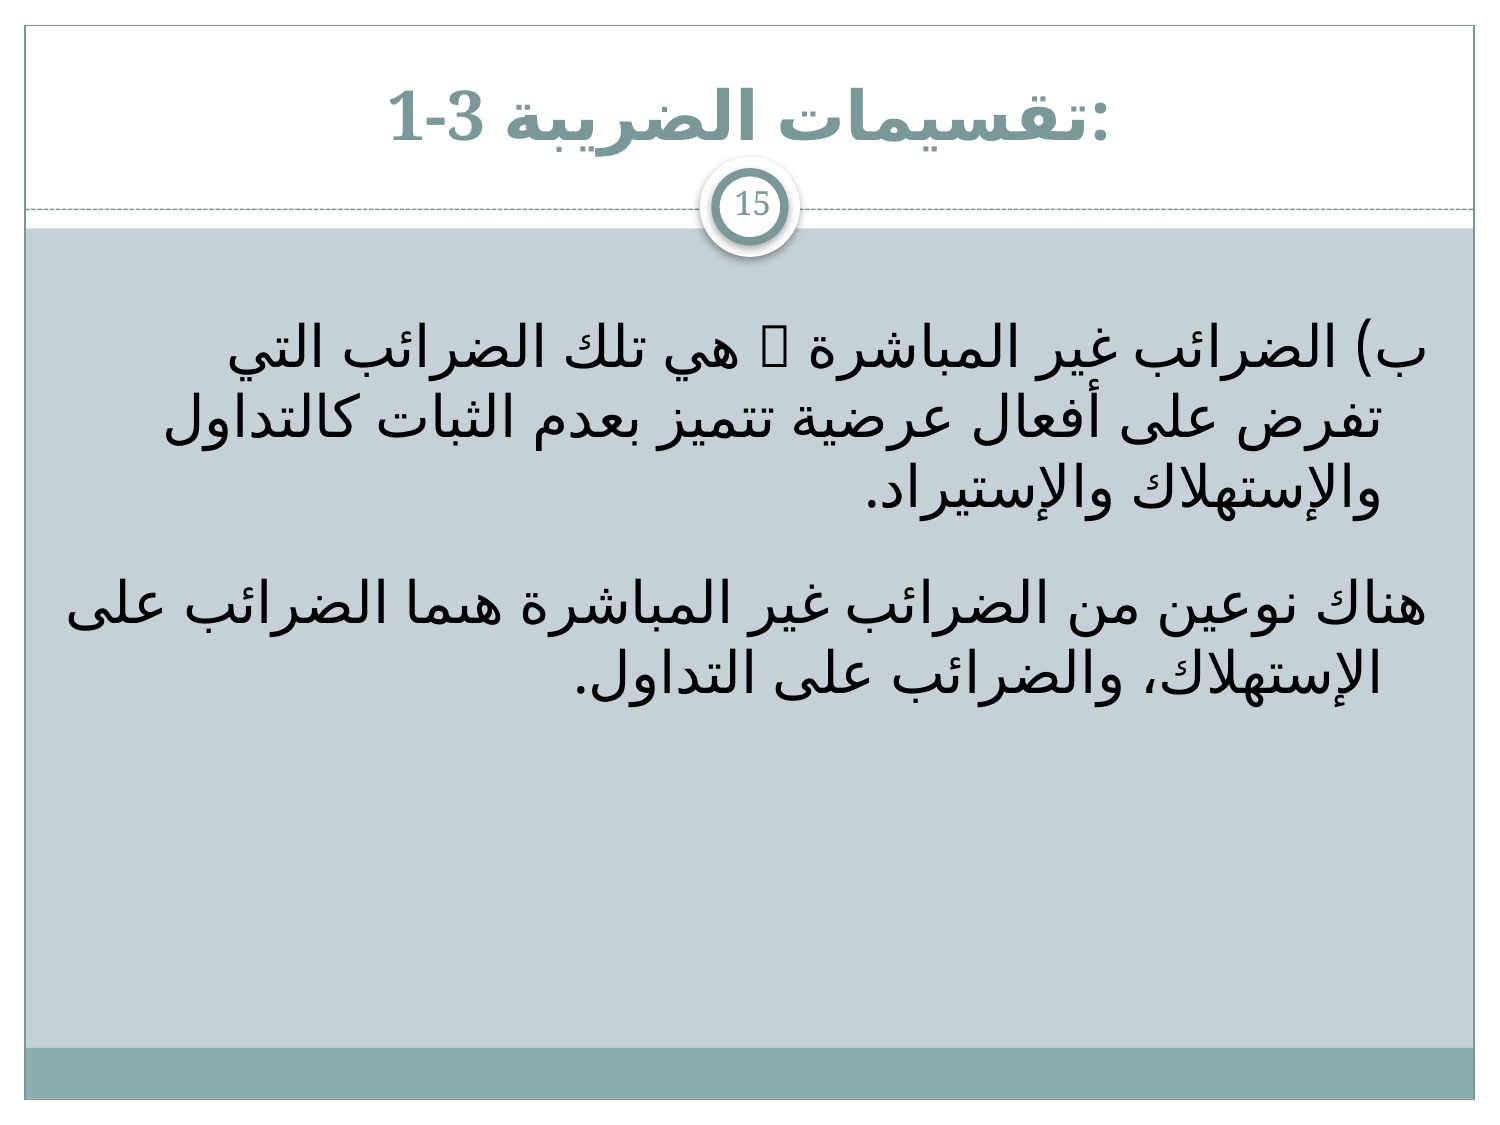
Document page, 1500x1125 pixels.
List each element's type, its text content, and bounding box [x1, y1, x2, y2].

list ب) الضرائب غير المباشرة  هي تلك الضرائب التي تفرض على أفعال عرضية تتميز بعدم الثبات كالتداول والإستهلاك والإستيراد. هناك نوعين من الضرائب غير المباشرة هىما الضرائب على الإستهلاك، والضرائب على التداول. [49, 250, 1445, 1001]
title 1-3 تقسيمات الضريبة: [49, 37, 1450, 162]
slide_number 15 [715, 168, 791, 241]
